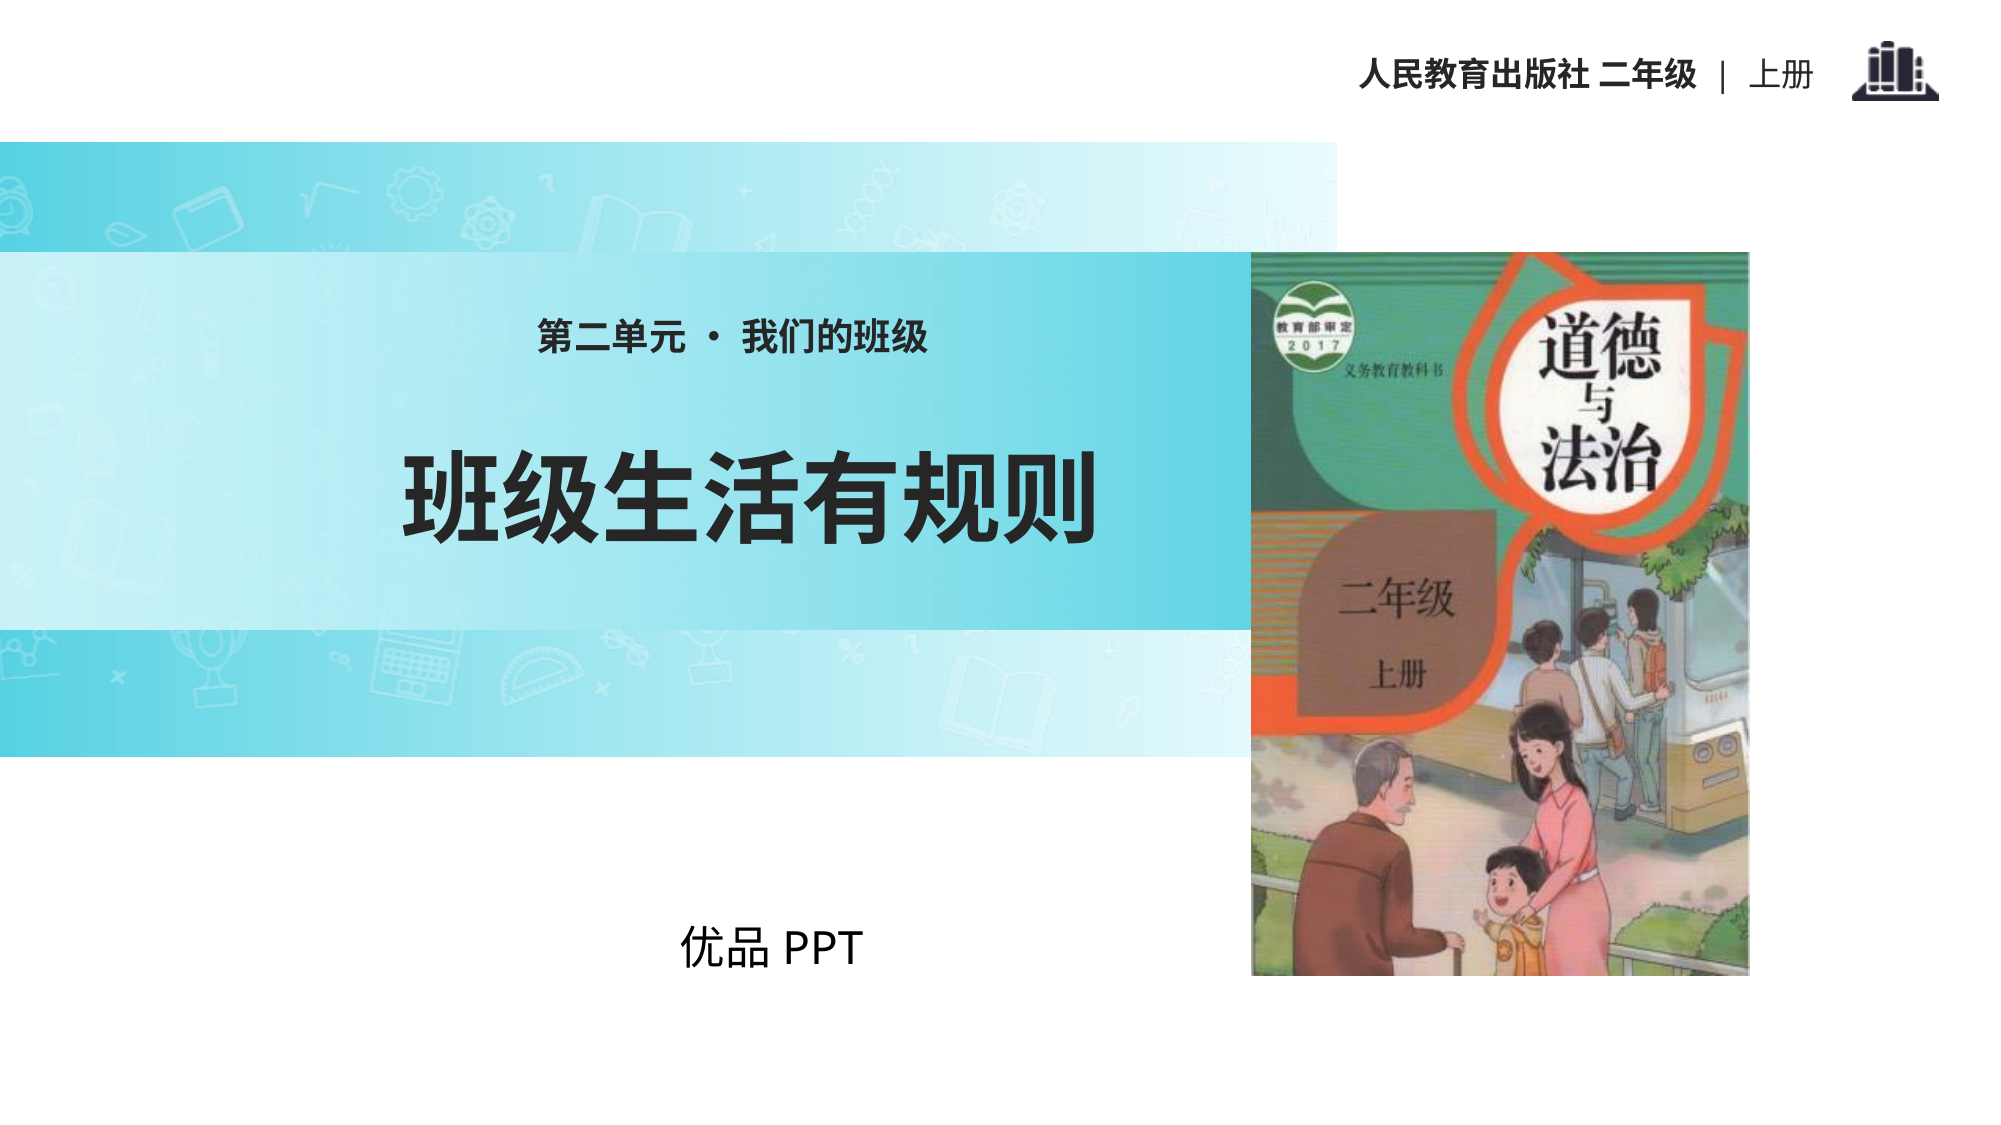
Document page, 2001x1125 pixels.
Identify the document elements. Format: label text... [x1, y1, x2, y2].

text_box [269, 283, 1234, 565]
picture [0, 146, 1750, 976]
picture [1852, 41, 1939, 101]
text_box 优品PPT [608, 906, 935, 982]
